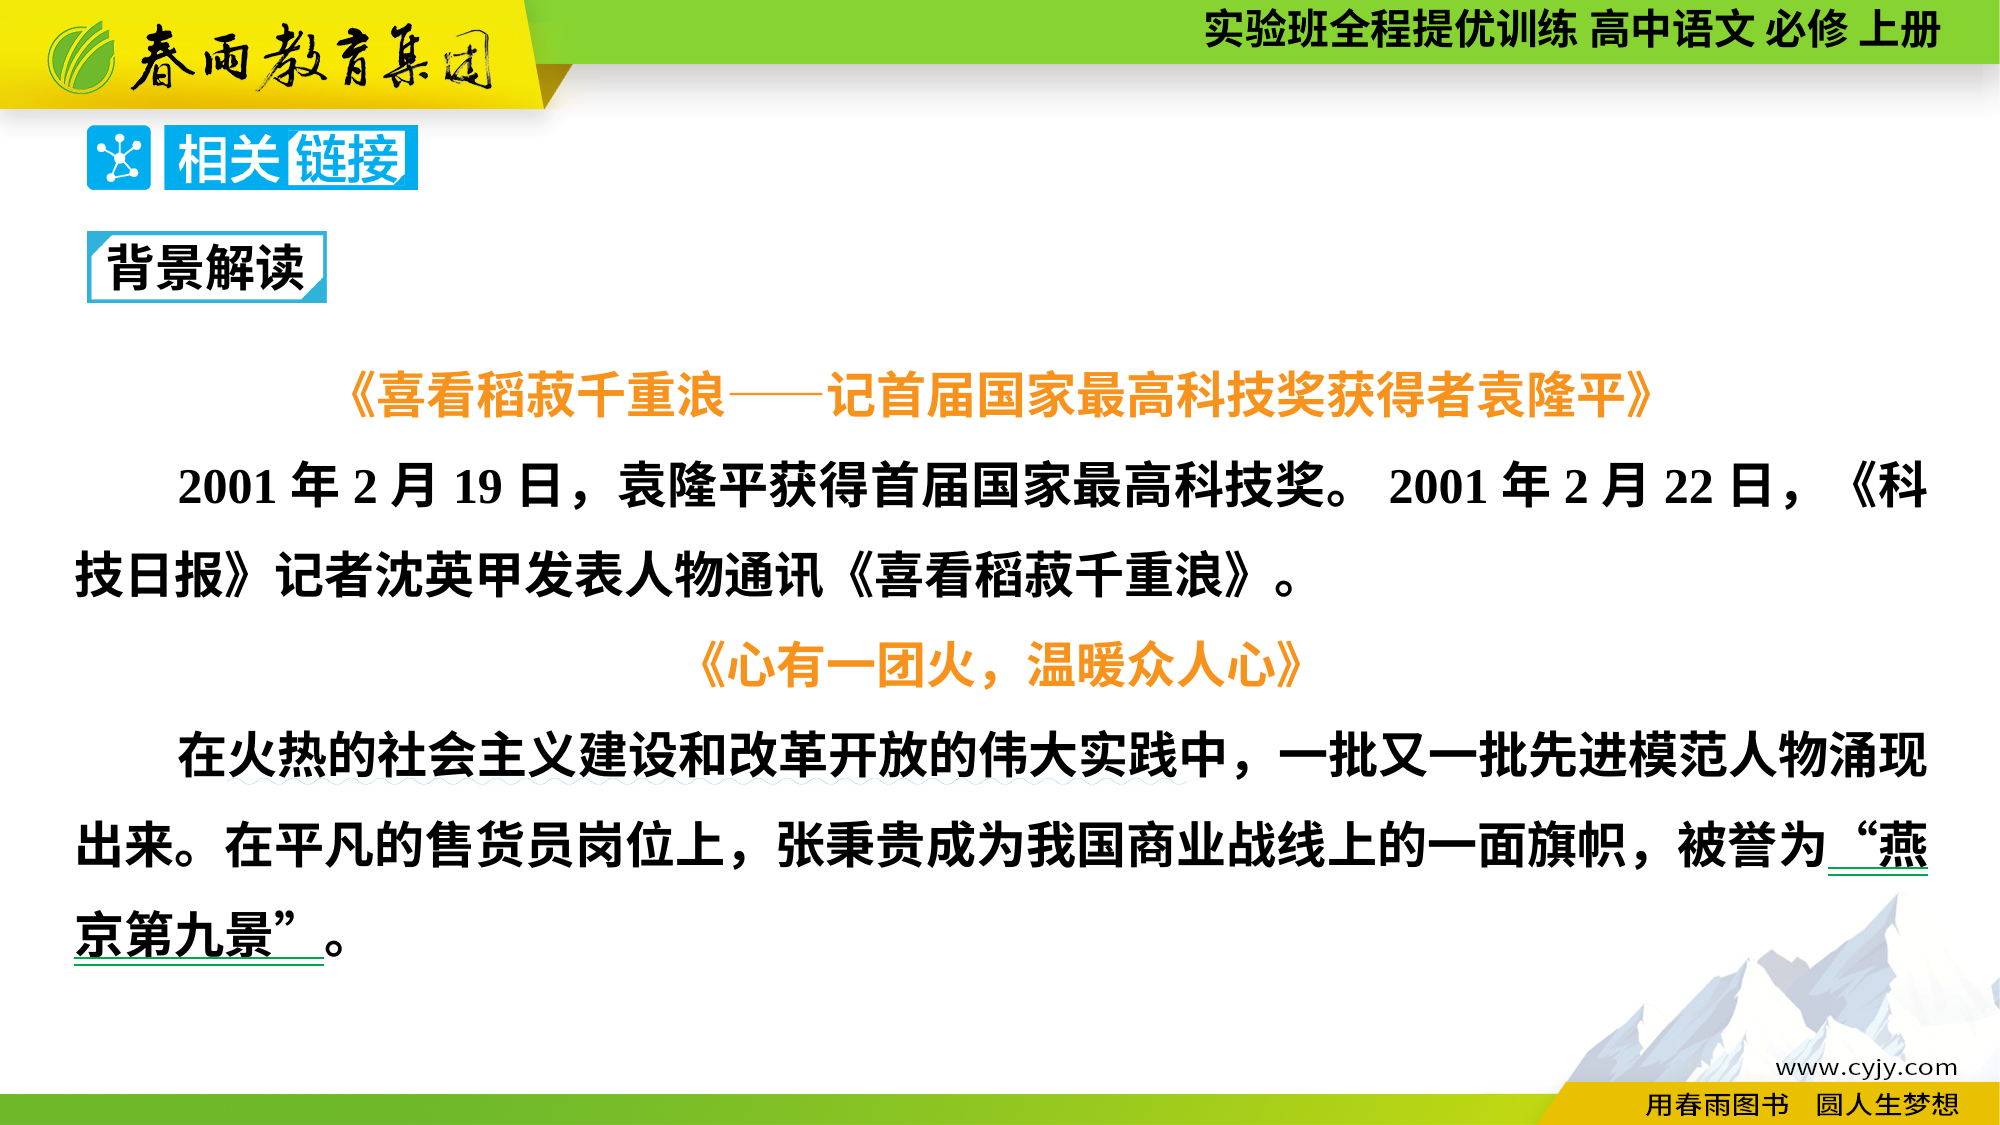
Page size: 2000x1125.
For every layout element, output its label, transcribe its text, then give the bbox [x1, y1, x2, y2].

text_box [86, 228, 327, 305]
list 《喜看稻菽千重浪——记首届国家最高科技奖获得者袁隆平》 2001年2月19日，袁隆平获得首届国家最高科技奖。2001年2月22日，《科技日报》记者沈英甲发表人物通讯《喜看稻菽千重浪》。 《心有一团火，温暖众人心》 在火热的社会主义建设和改革开放的伟大实践中，一批又一批先进模范人物涌现出来。在平凡的售货员岗位上，张秉贵成为我国商业战线上的一面旗帜，被誉为“燕京第九景”。 [59, 326, 1944, 967]
picture [0, 0, 2000, 1125]
